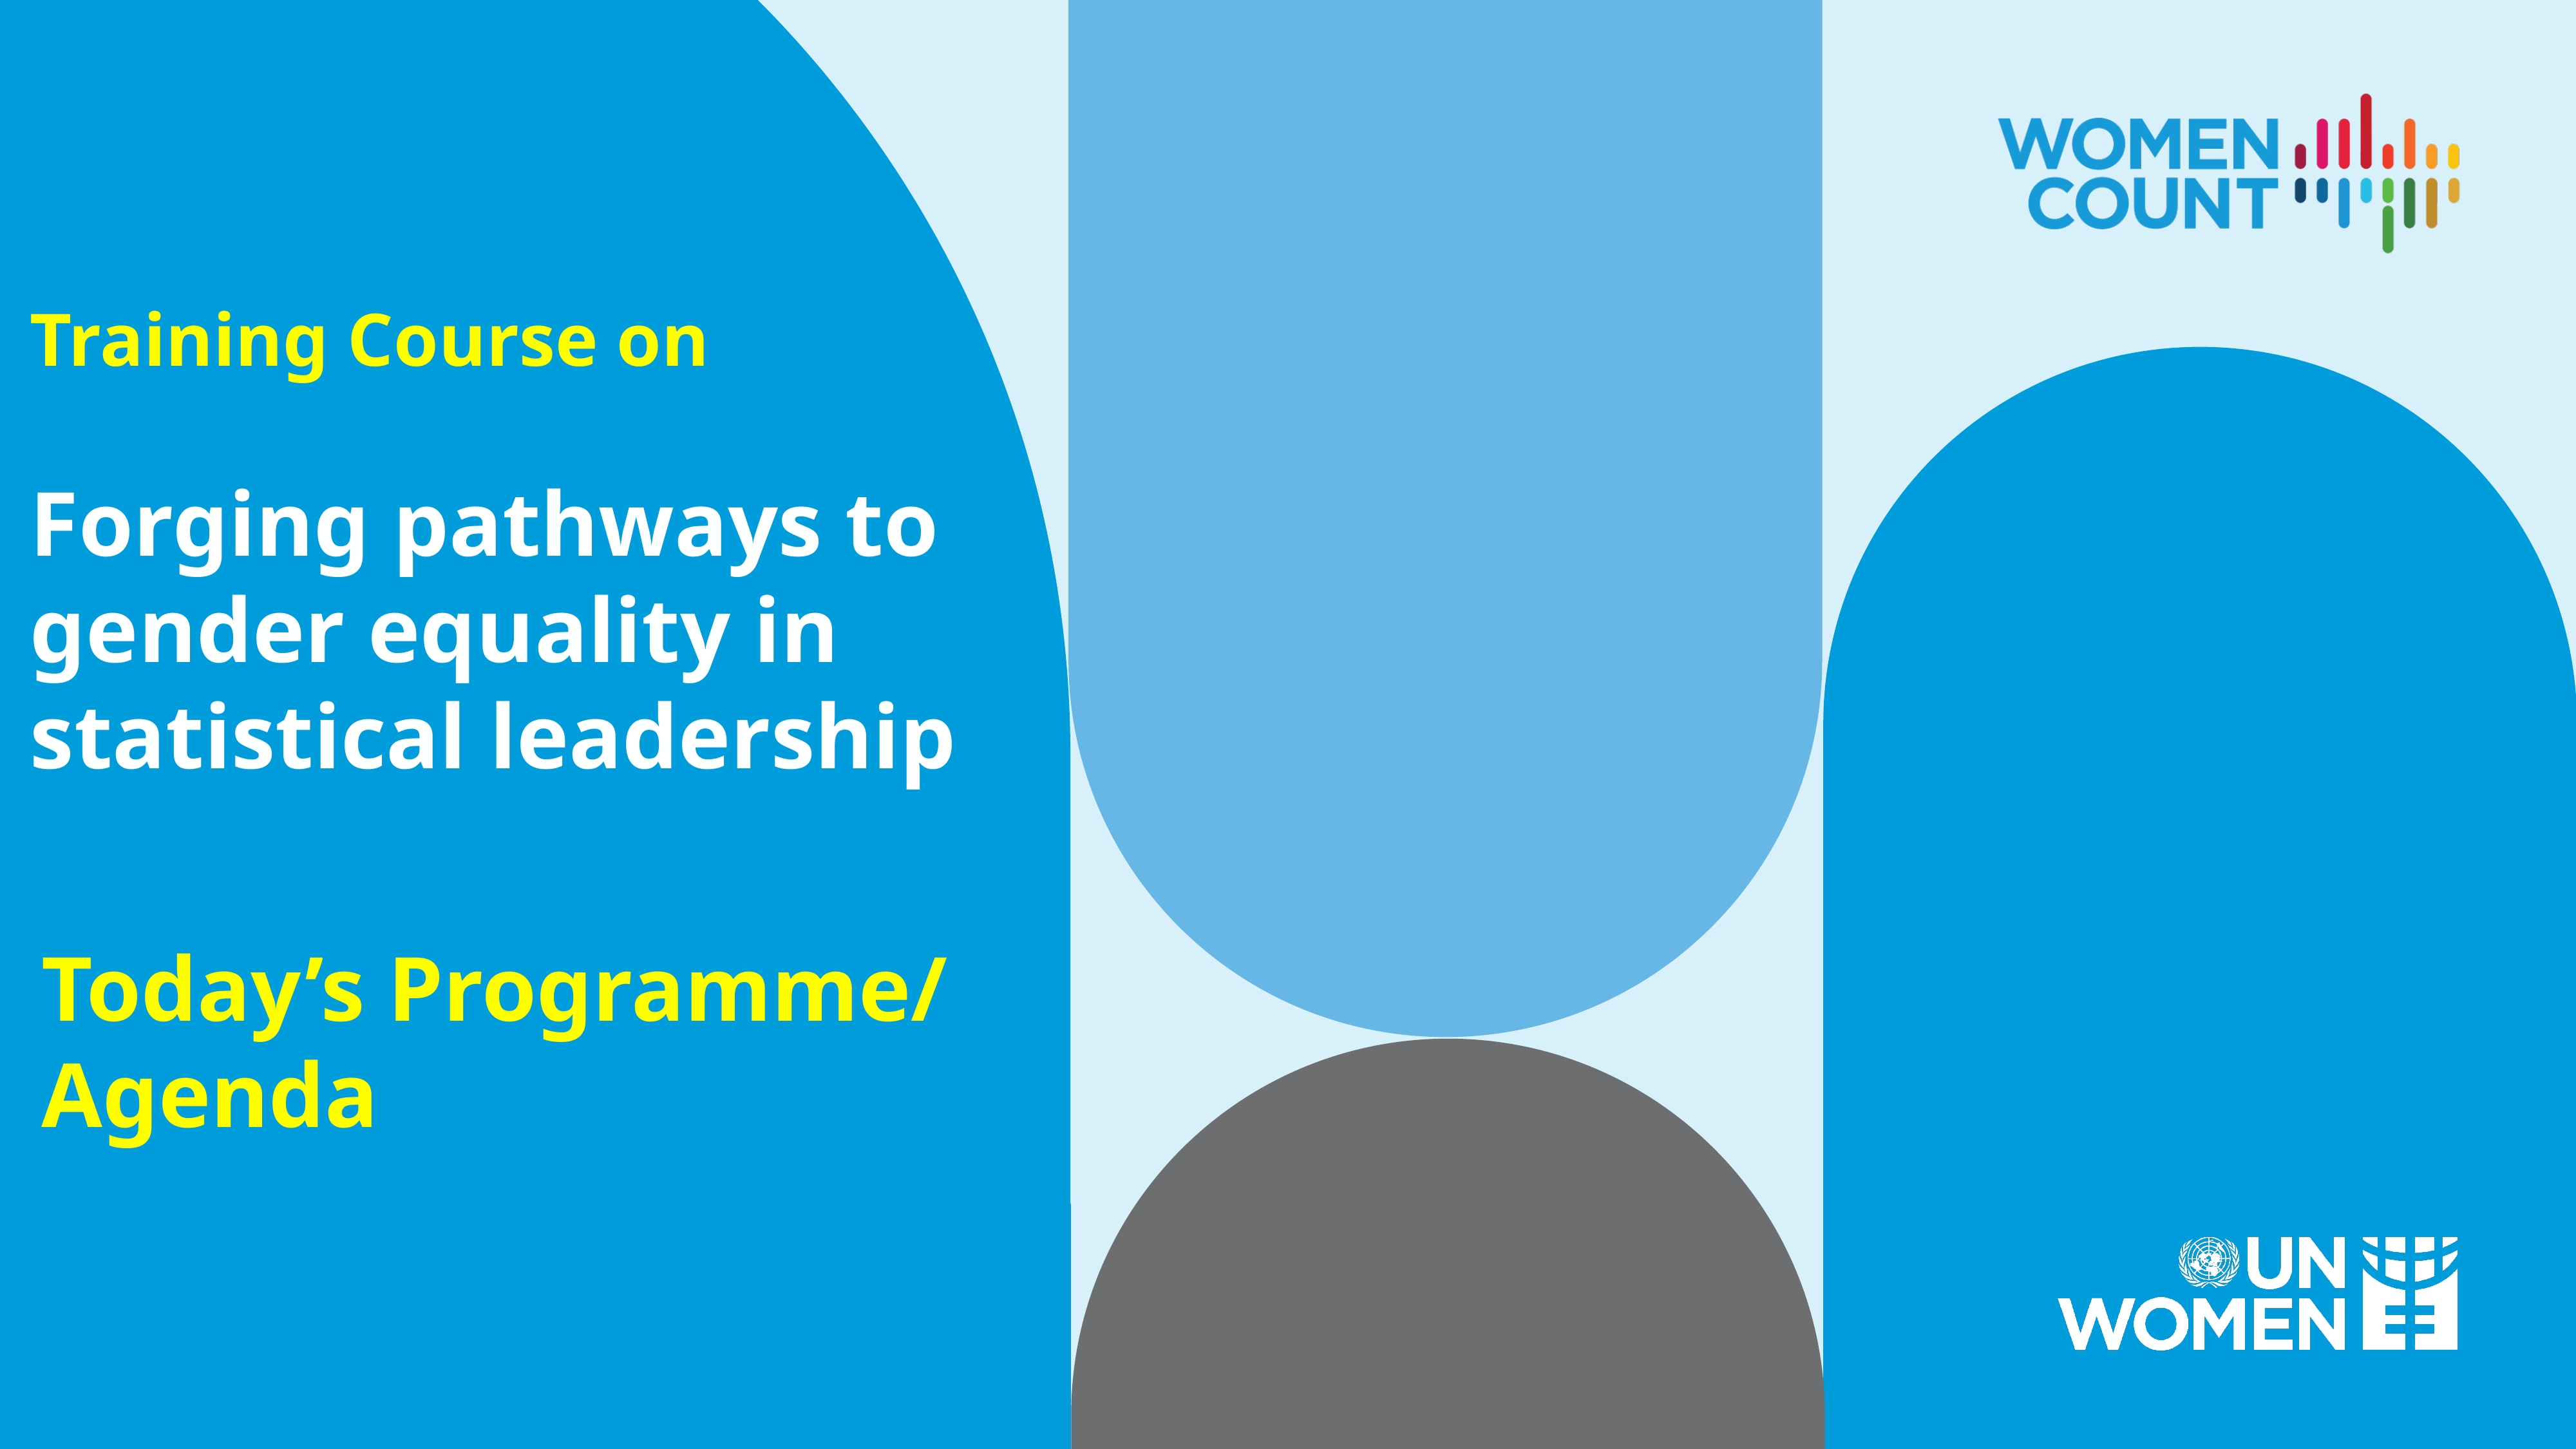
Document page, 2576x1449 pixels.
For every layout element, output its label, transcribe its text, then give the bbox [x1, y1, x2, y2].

picture [2386, 1259, 2405, 1281]
picture [2193, 1282, 2204, 1286]
picture [2181, 1251, 2186, 1258]
picture [2179, 1258, 2184, 1266]
picture [2134, 1298, 2188, 1350]
picture [2416, 1237, 2434, 1253]
picture [2219, 1277, 2229, 1283]
text_box Today’s Programme/ Agenda [32, 927, 996, 1150]
picture [2300, 1237, 2344, 1288]
picture [2231, 1265, 2238, 1273]
picture [2059, 1298, 2135, 1350]
picture [2189, 1280, 2199, 1283]
picture [2226, 1271, 2234, 1279]
picture [2363, 1271, 2405, 1349]
picture [2254, 1299, 2292, 1349]
picture [2217, 1244, 2224, 1252]
picture [2363, 1251, 2377, 1269]
picture [2231, 1244, 2235, 1251]
picture [2181, 1267, 2187, 1274]
picture [2194, 1299, 2244, 1349]
picture [2386, 1237, 2405, 1253]
picture [2416, 1260, 2434, 1281]
picture [2363, 1237, 2377, 1247]
picture [2213, 1282, 2224, 1285]
picture [2443, 1237, 2458, 1247]
picture [2233, 1250, 2237, 1257]
picture [2300, 1299, 2344, 1349]
picture [2443, 1251, 2458, 1270]
list Training Course on Forging pathways to gender equality in statistical leadership [30, 294, 1085, 1012]
picture [2184, 1272, 2192, 1279]
picture [2233, 1258, 2239, 1266]
picture [2188, 1251, 2230, 1276]
picture [2416, 1270, 2458, 1349]
picture [2248, 1237, 2292, 1289]
